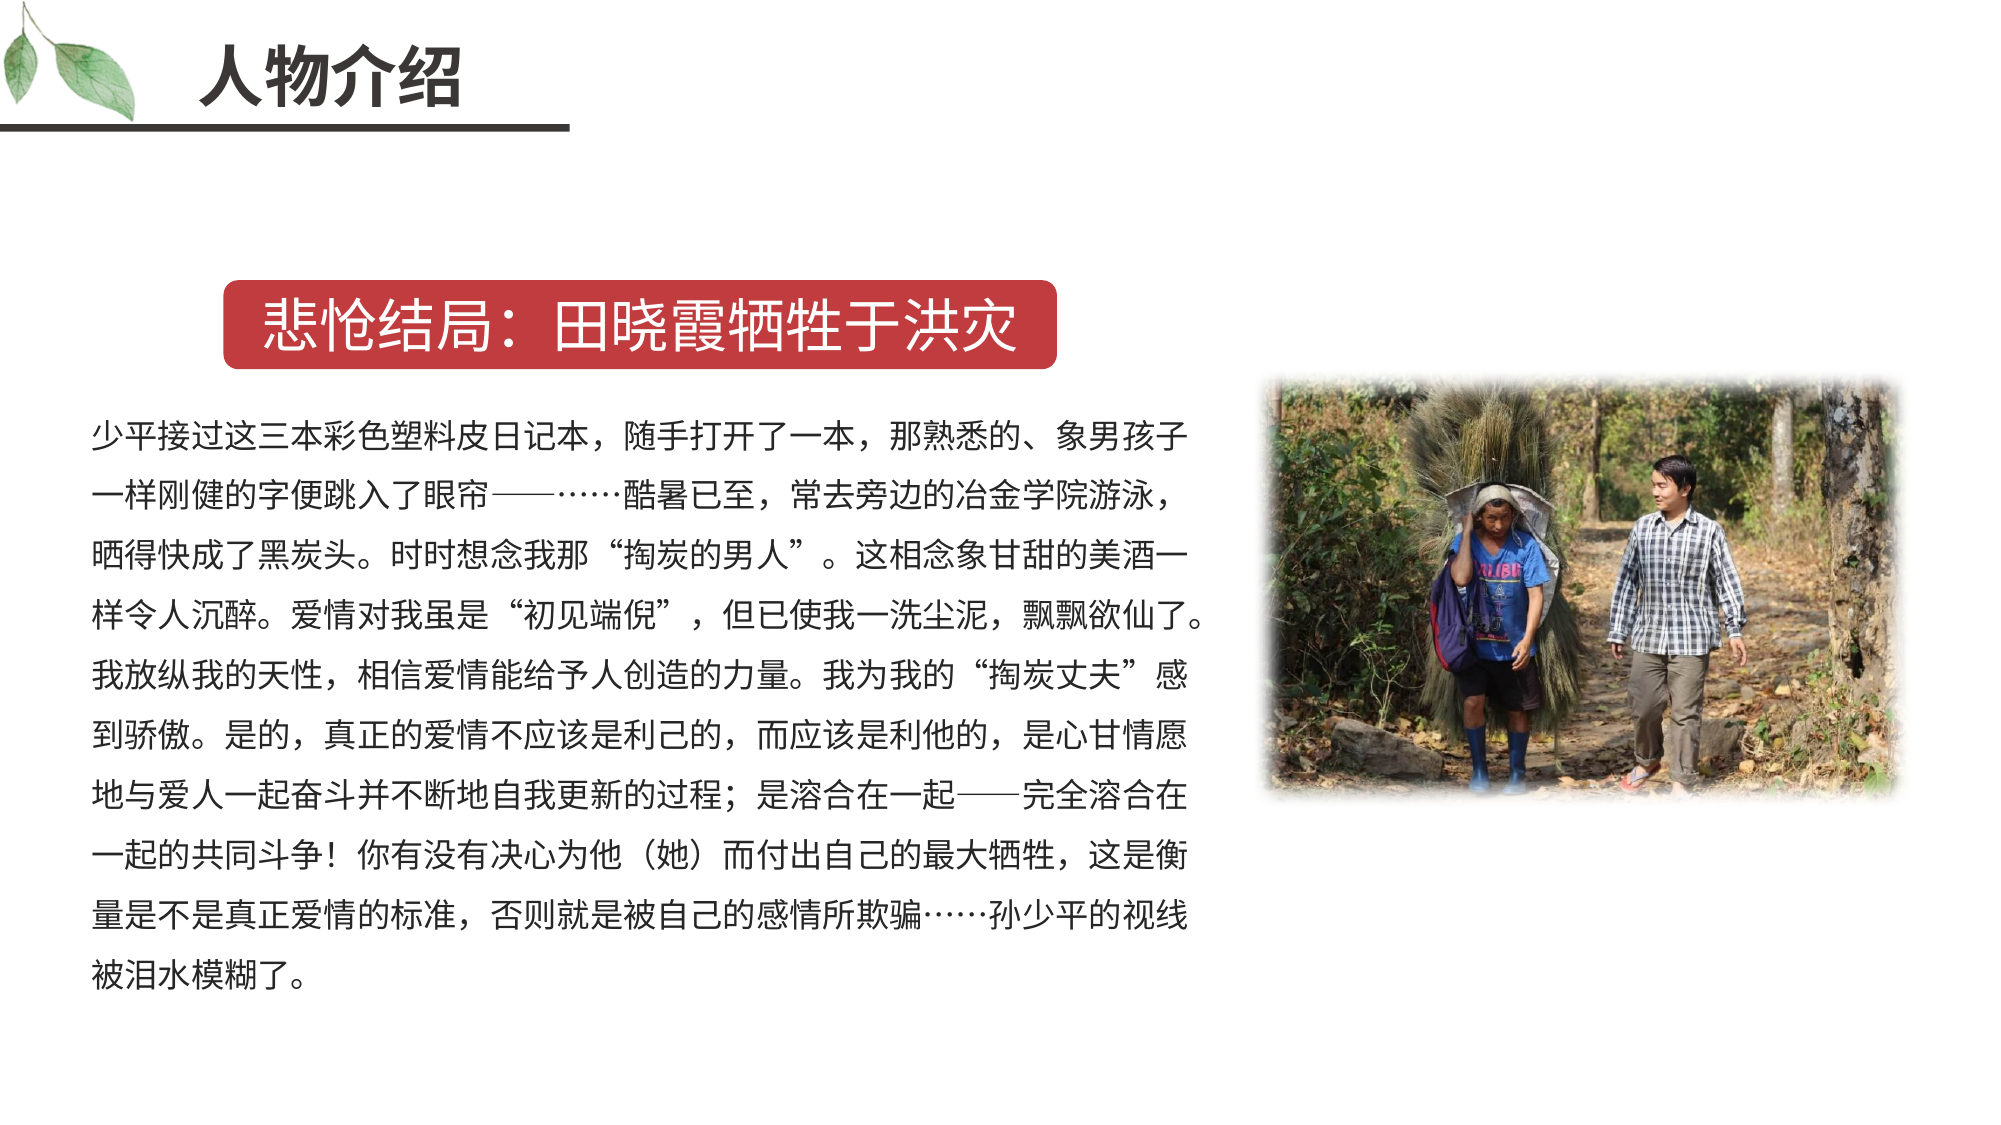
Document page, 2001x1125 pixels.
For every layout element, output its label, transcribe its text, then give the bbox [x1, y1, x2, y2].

picture [1253, 369, 1910, 807]
picture [0, 0, 140, 123]
text_box 人物介绍 [182, 27, 480, 123]
text_box [0, 123, 571, 133]
text_box 悲怆结局：田晓霞牺牲于洪灾 [222, 279, 1059, 371]
text_box 少平接过这三本彩色塑料皮日记本，随手打开了一本，那熟悉的、象男孩子一样刚健的字便跳入了眼帘——……酷暑已至，常去旁边的冶金学院游泳，晒得快成了黑炭头。时时想念我那“掏炭的男人”。这相念象甘甜的美酒一样令人沉醉。爱情对我虽是“初见端倪”，但已使我一洗尘泥，飘飘欲仙了。我放纵我的天性，相信爱情能给予人创造的力量。我为我的“掏炭丈夫”感到骄傲。是的，真正的爱情不应该是利己的，而应该是利他的，是心甘情愿地与爱人一起奋斗并不断地自我更新的过程；是溶合在一起——完全溶合在一起的共同斗争！你有没有决心为他（她）而付出自己的最大牺牲，这是衡量是不是真正爱情的标准，否则就是被自己的感情所欺骗……孙少平的视线被泪水模糊了。 [76, 387, 1205, 1001]
